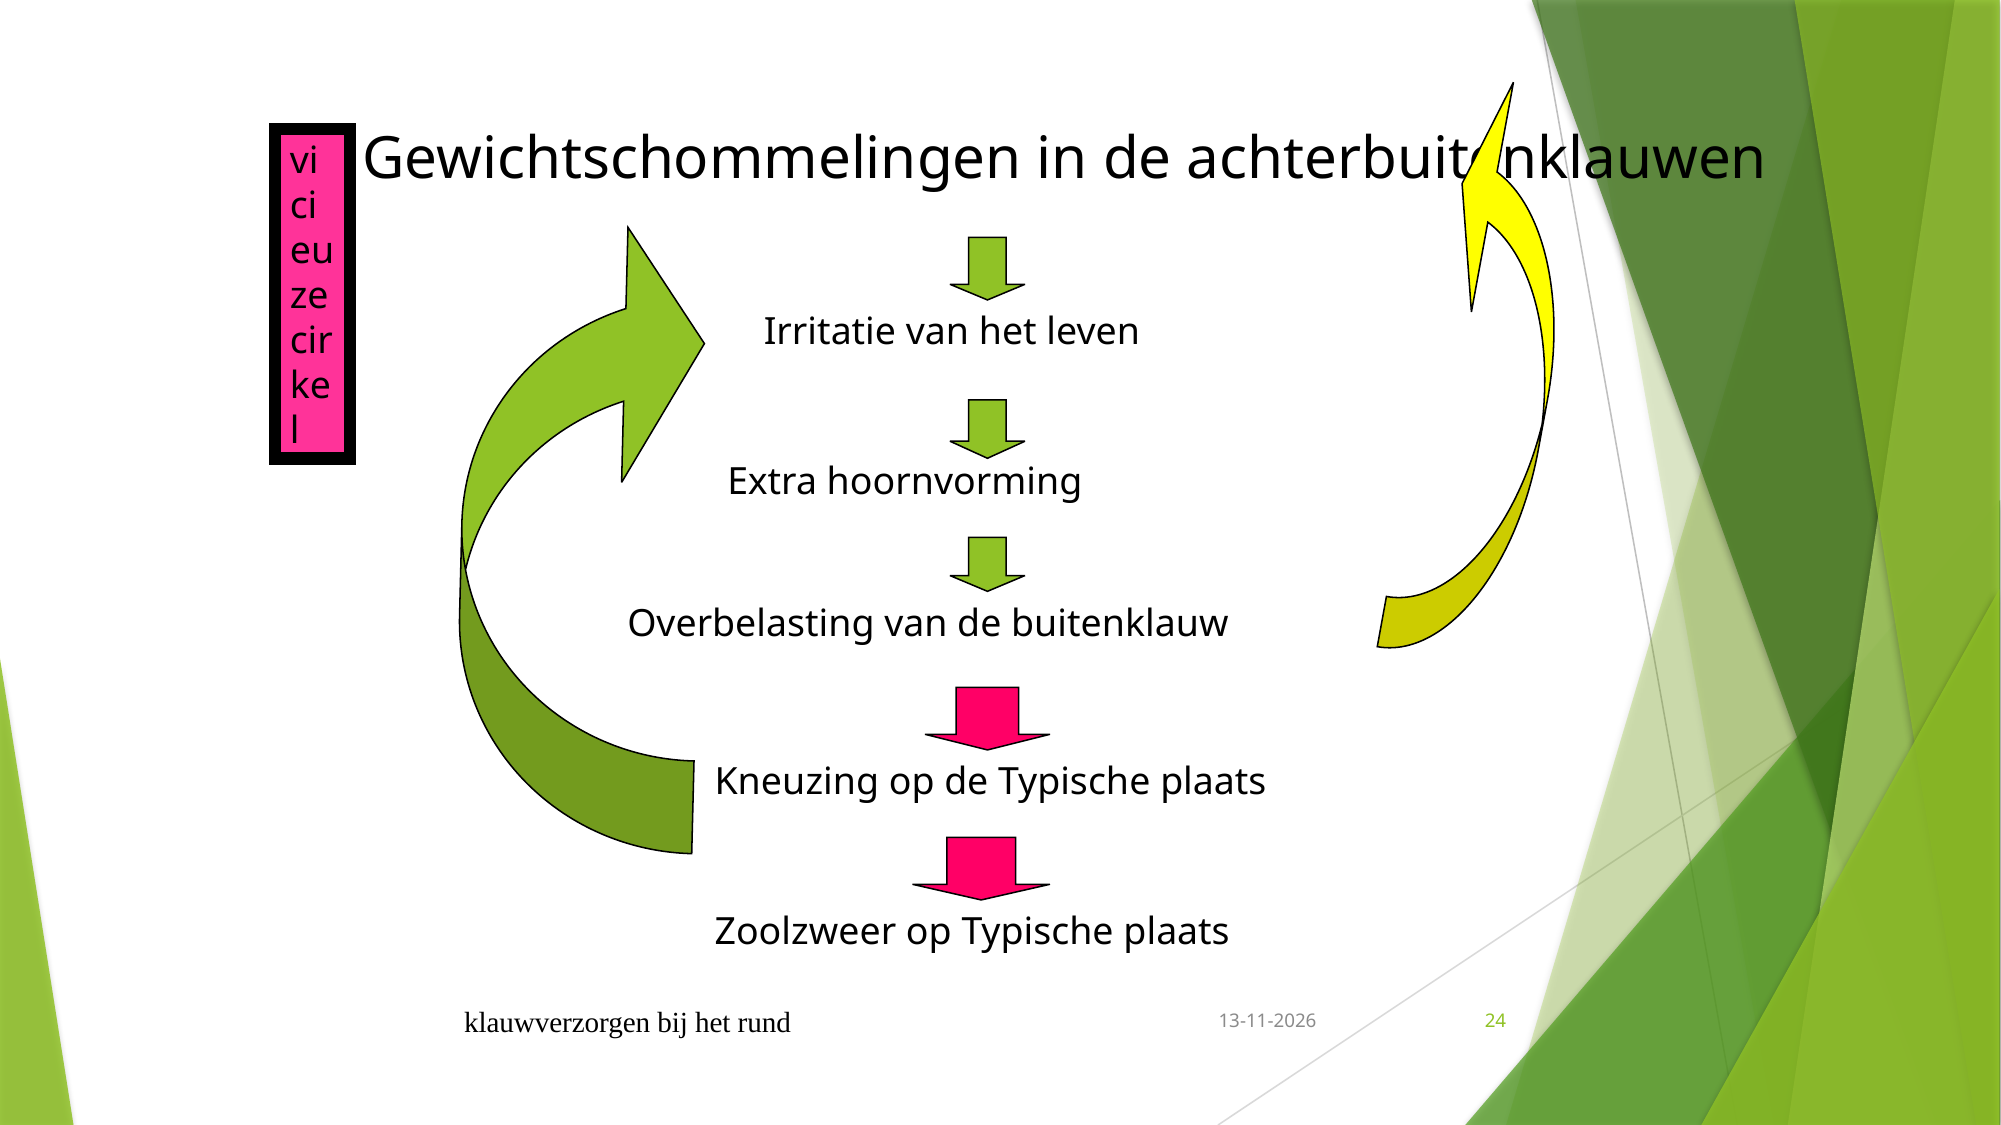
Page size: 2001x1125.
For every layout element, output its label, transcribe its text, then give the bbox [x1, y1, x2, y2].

slide_number 24 [1409, 991, 1522, 1051]
text_box vicieuze cirkel [274, 128, 350, 459]
text_box Gewichtschommelingen in de achterbuitenklauwen [347, 112, 1497, 198]
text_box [699, 686, 1438, 811]
text_box [459, 227, 705, 854]
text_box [699, 836, 1363, 962]
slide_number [1181, 991, 1332, 1051]
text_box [749, 236, 1155, 361]
text_box Gewichtschommelingen in de achterbuitenklauwen [1498, 112, 1782, 198]
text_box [611, 536, 1376, 653]
text_box [1379, 82, 1554, 648]
footer klauwverzorgen bij het rund [111, 991, 1145, 1051]
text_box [711, 399, 1301, 512]
